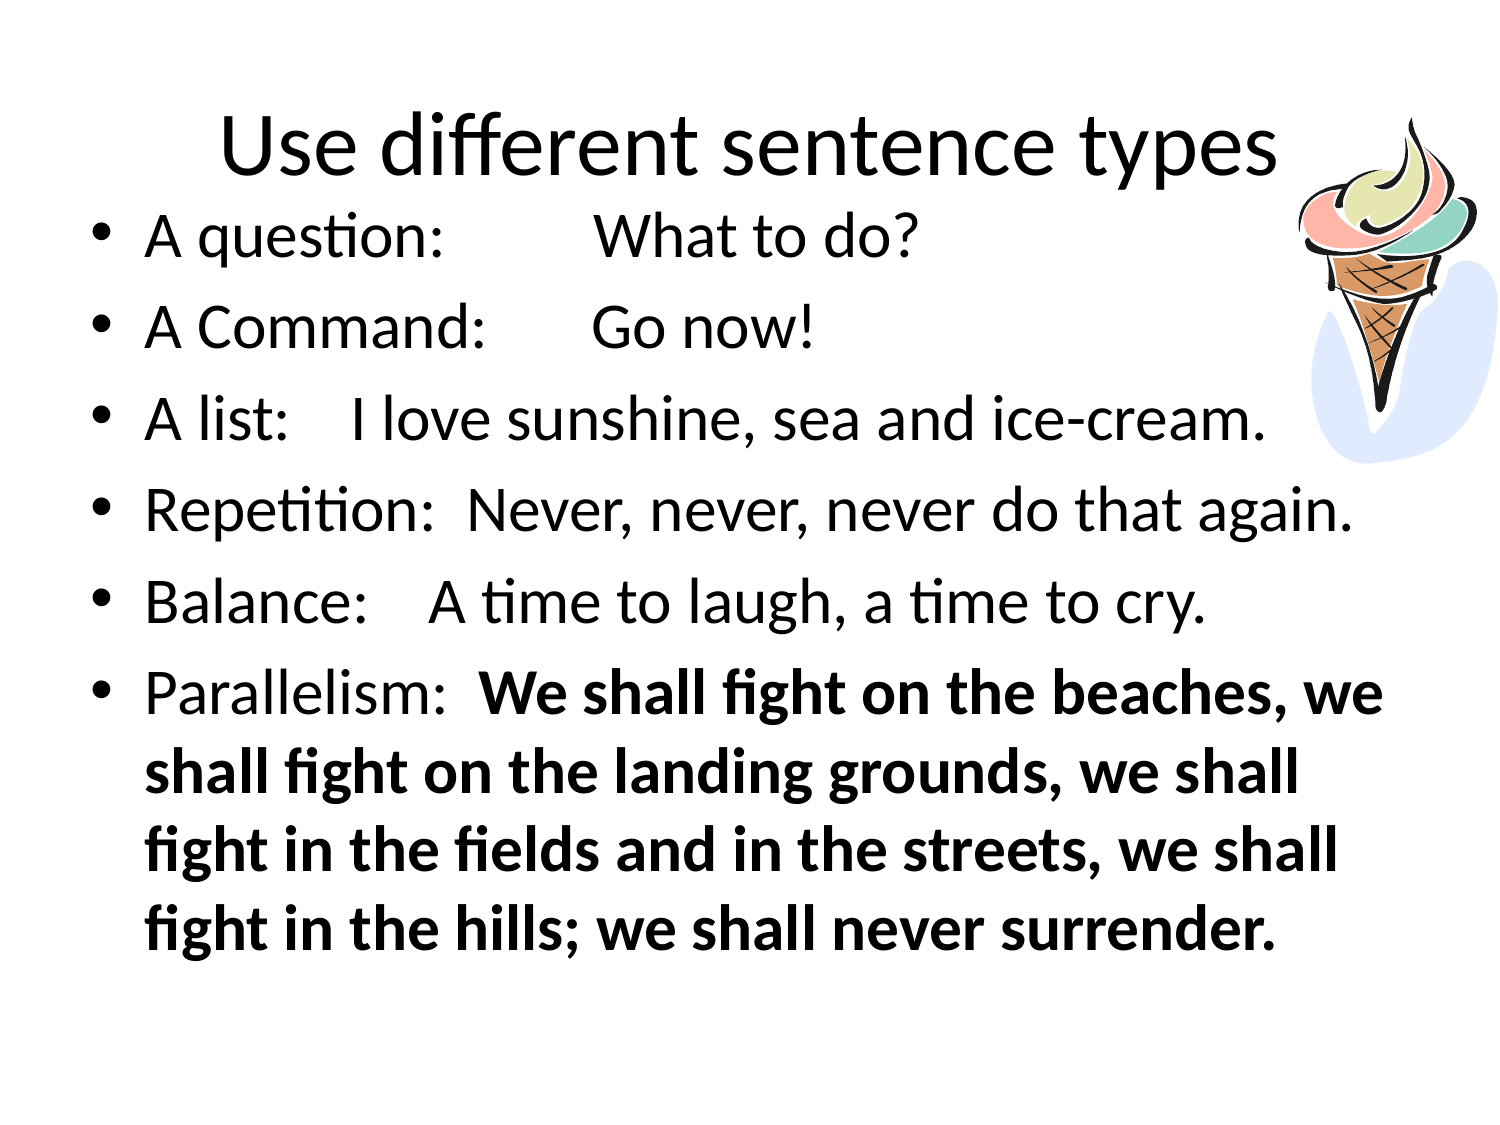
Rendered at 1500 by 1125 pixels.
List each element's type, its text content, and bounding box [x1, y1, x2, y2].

title Use different sentence types [75, 45, 1425, 184]
list A question: What to do? A Command: Go now! A list: I love sunshine, sea and ice-cream. Repetition: Never, never, never do that again. Balance: A time to laugh, a time to cry. Parallelism: We shall fight on the beaches, we shall fight on the landing grounds, we shall fight in the fields and in the streets, we shall fight in the hills; we shall never surrender. [75, 184, 1425, 1047]
picture [1293, 113, 1500, 469]
